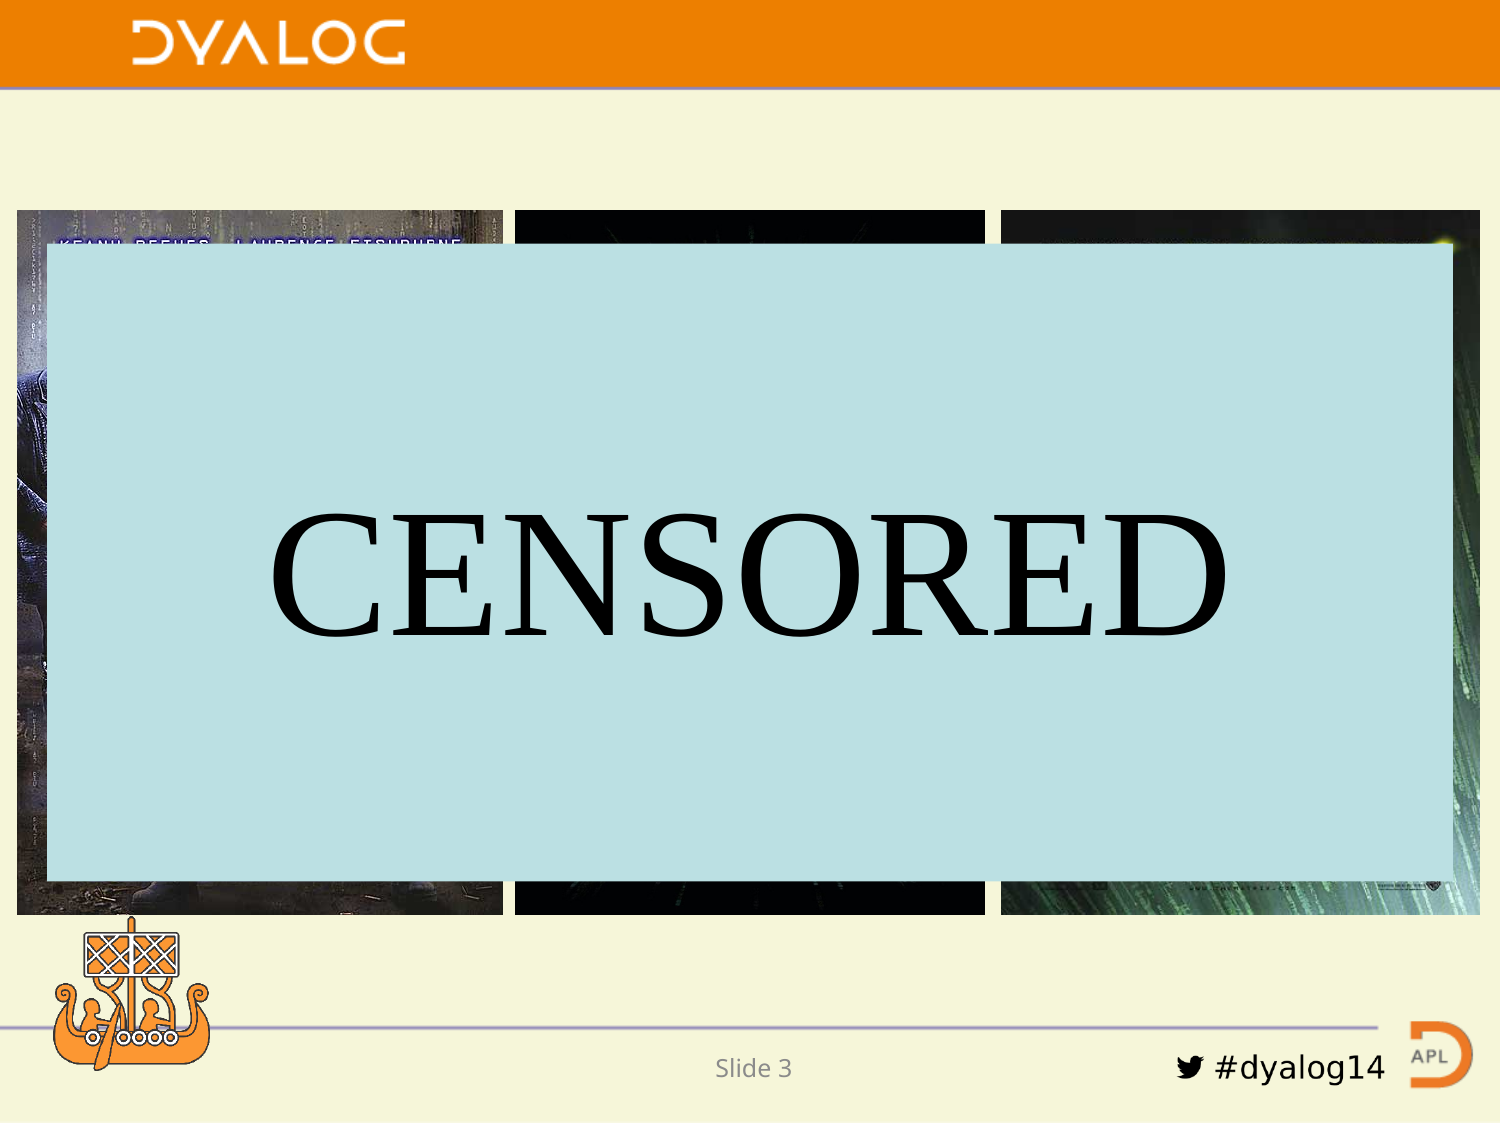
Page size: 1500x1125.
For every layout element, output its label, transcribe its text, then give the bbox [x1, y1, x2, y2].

slide_number Slide 2 [585, 1039, 923, 1100]
picture [0, 0, 1500, 1123]
text_box CENSORED [990, 243, 996, 882]
